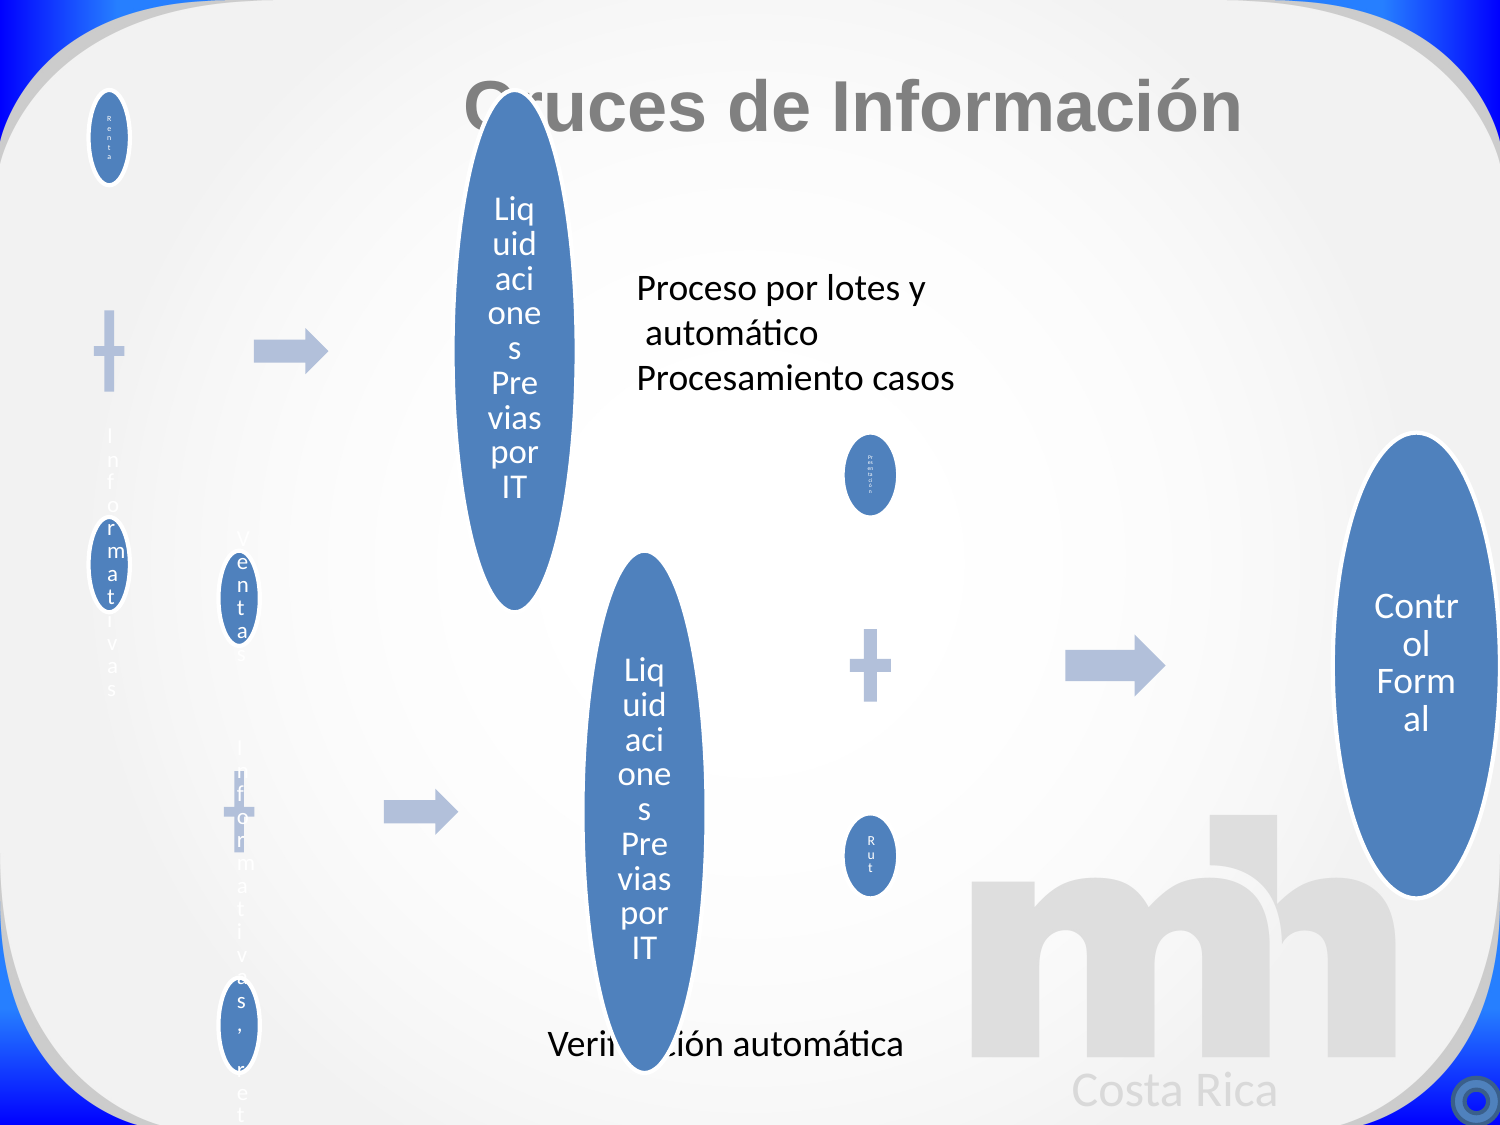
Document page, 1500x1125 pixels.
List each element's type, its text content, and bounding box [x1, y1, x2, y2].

picture [0, 0, 1500, 1125]
picture [1489, 1114, 1500, 1125]
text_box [842, 432, 1500, 899]
picture [1467, 1092, 1485, 1110]
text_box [88, 89, 577, 613]
text_box [1450, 1075, 1500, 1125]
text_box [218, 550, 707, 1074]
text_box Proceso por lotes y automático Procesamiento casos [621, 255, 971, 406]
text_box Cruces de Información [442, 8, 1258, 197]
text_box Verificación automática [711, 1011, 920, 1072]
text_box Costa Rica [1056, 1049, 1341, 1124]
